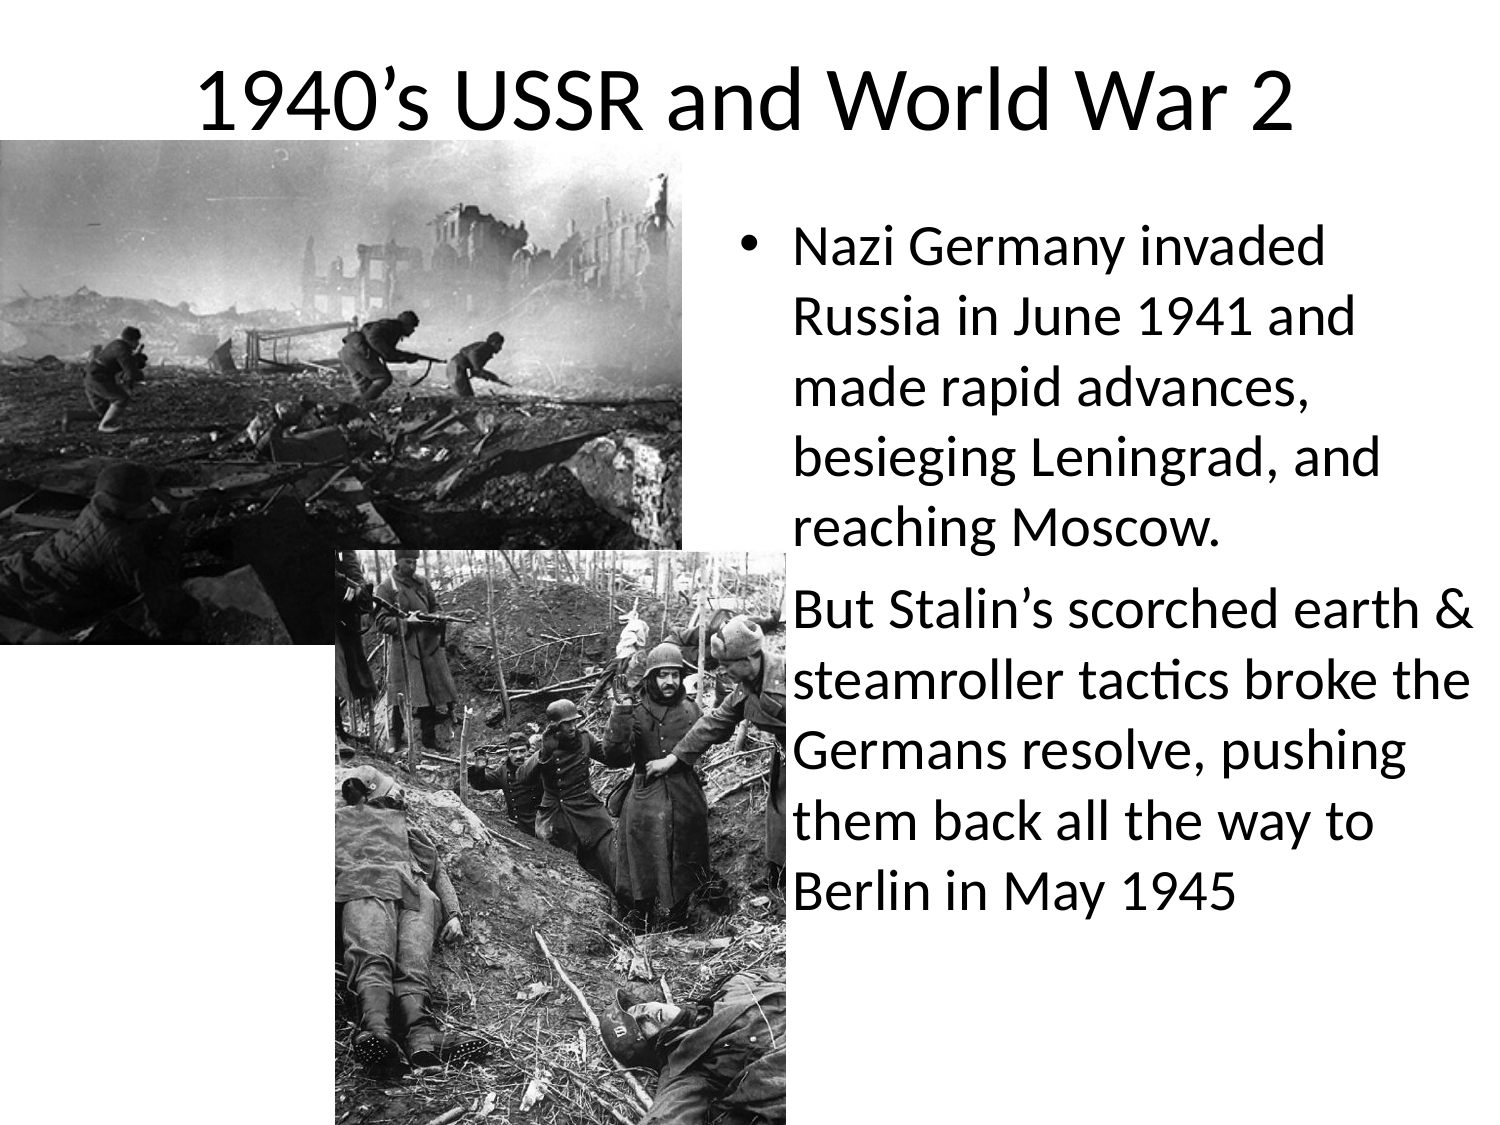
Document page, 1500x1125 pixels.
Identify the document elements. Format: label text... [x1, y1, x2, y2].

title 1940’s USSR and World War 2 [660, 0, 1421, 188]
list Nazi Germany invaded Russia in June 1941 and made rapid advances, besieging Leningrad, and reaching Moscow. But Stalin’s scorched earth & steamroller tactics broke the Germans resolve, pushing them back all the way to Berlin in May 1945 [724, 199, 1500, 942]
text_box [25, 0, 660, 139]
picture [0, 140, 786, 1125]
